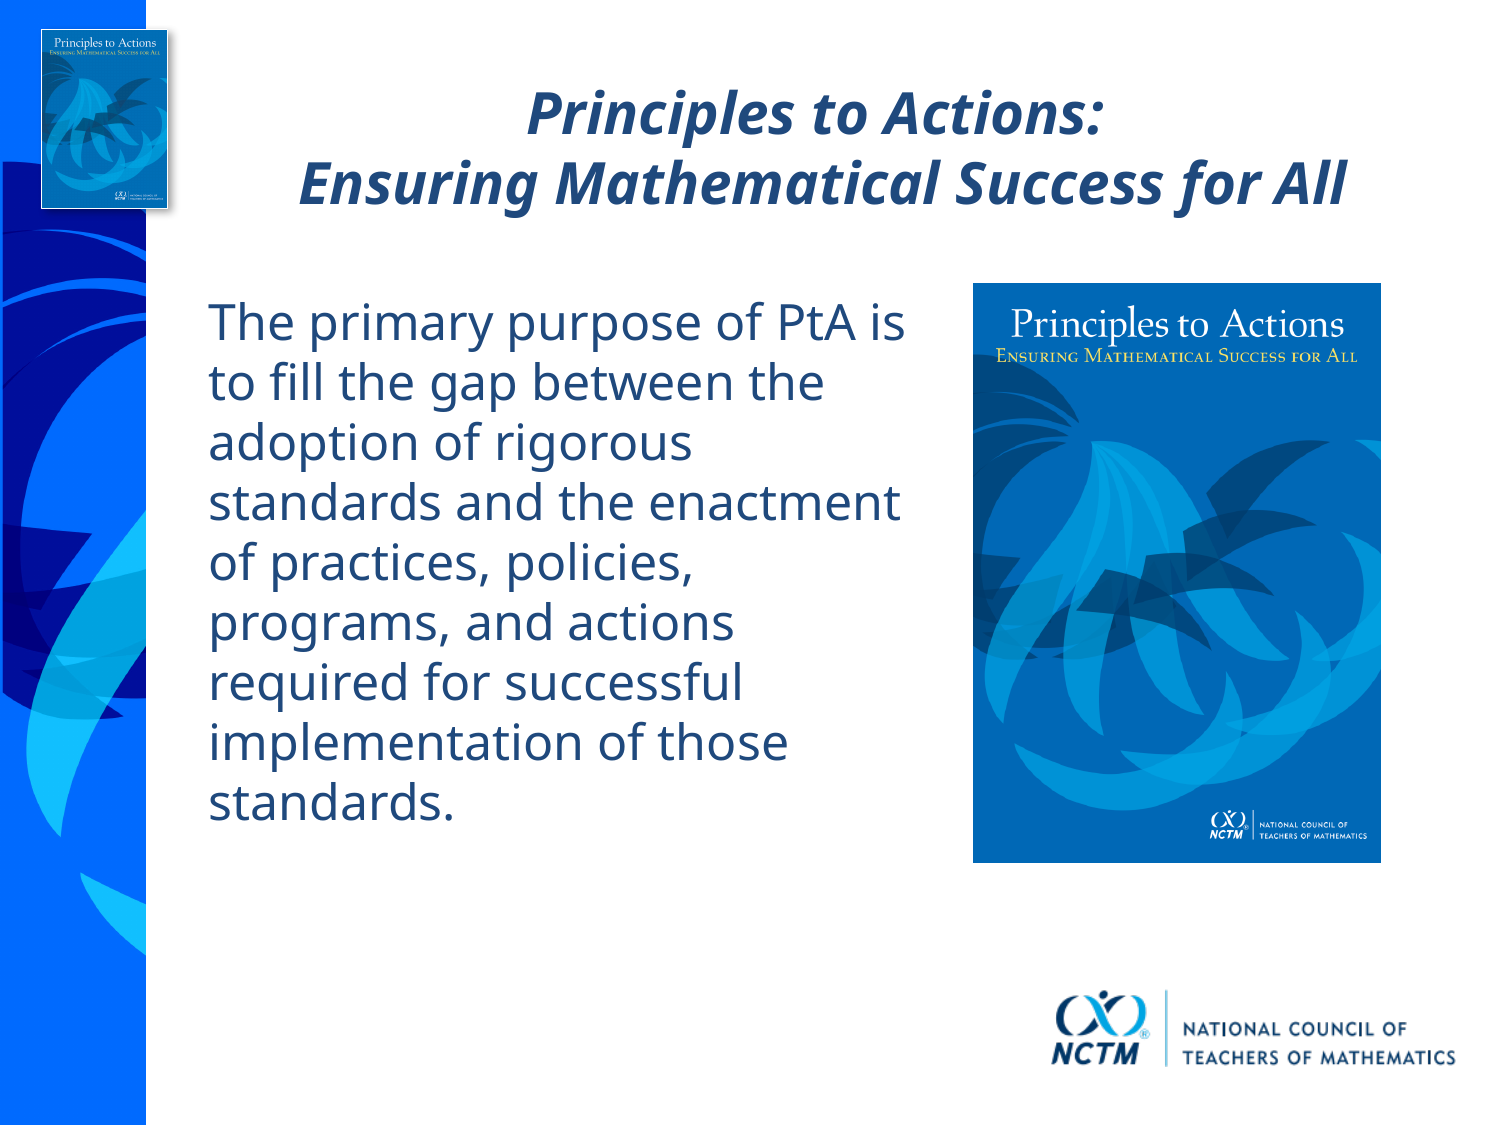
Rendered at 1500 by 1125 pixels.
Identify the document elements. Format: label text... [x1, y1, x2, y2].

text_box The primary purpose of PtA is to fill the gap between the adoption of rigorous standards and the enactment of practices, policies, programs, and actions required for successful implementation of those standards. [193, 283, 930, 971]
picture [973, 283, 1381, 863]
picture [1034, 969, 1474, 1085]
text_box Principles to Actions: Ensuring Mathematical Success for All [151, 52, 1500, 240]
picture [1331, 661, 1338, 669]
picture [0, 0, 168, 1125]
